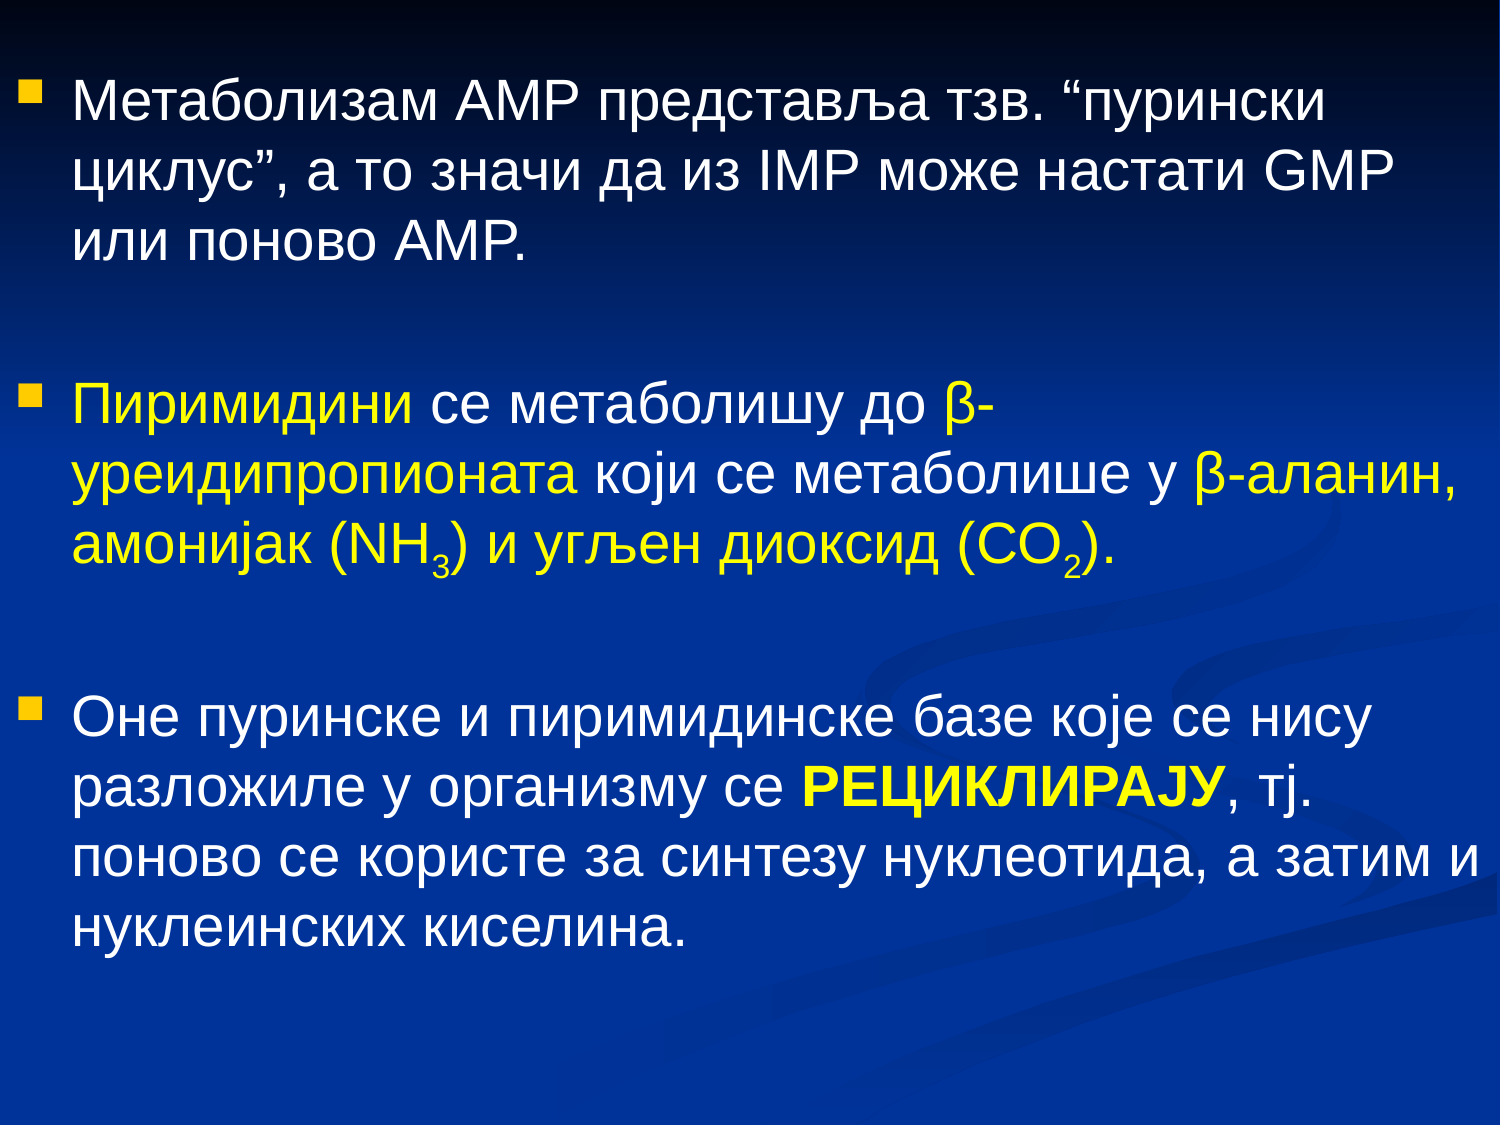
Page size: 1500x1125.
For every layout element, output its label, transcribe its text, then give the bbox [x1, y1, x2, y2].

list Метаболизам AMP представља тзв. “пурински циклус”, а то значи да из IMP може настати GMP или поново AMP. Пиримидини се метаболишу до β-уреидипропионата који се метаболише у β-аланин, амонијак (NH3) и угљен диоксид (CO2). Оне пуринске и пиримидинске базе које се нису разложиле у организму се РЕЦИКЛИРАЈУ, тј. поново се користе за синтезу нуклеотида, а затим и нуклеинских киселина. [0, 54, 1500, 1125]
